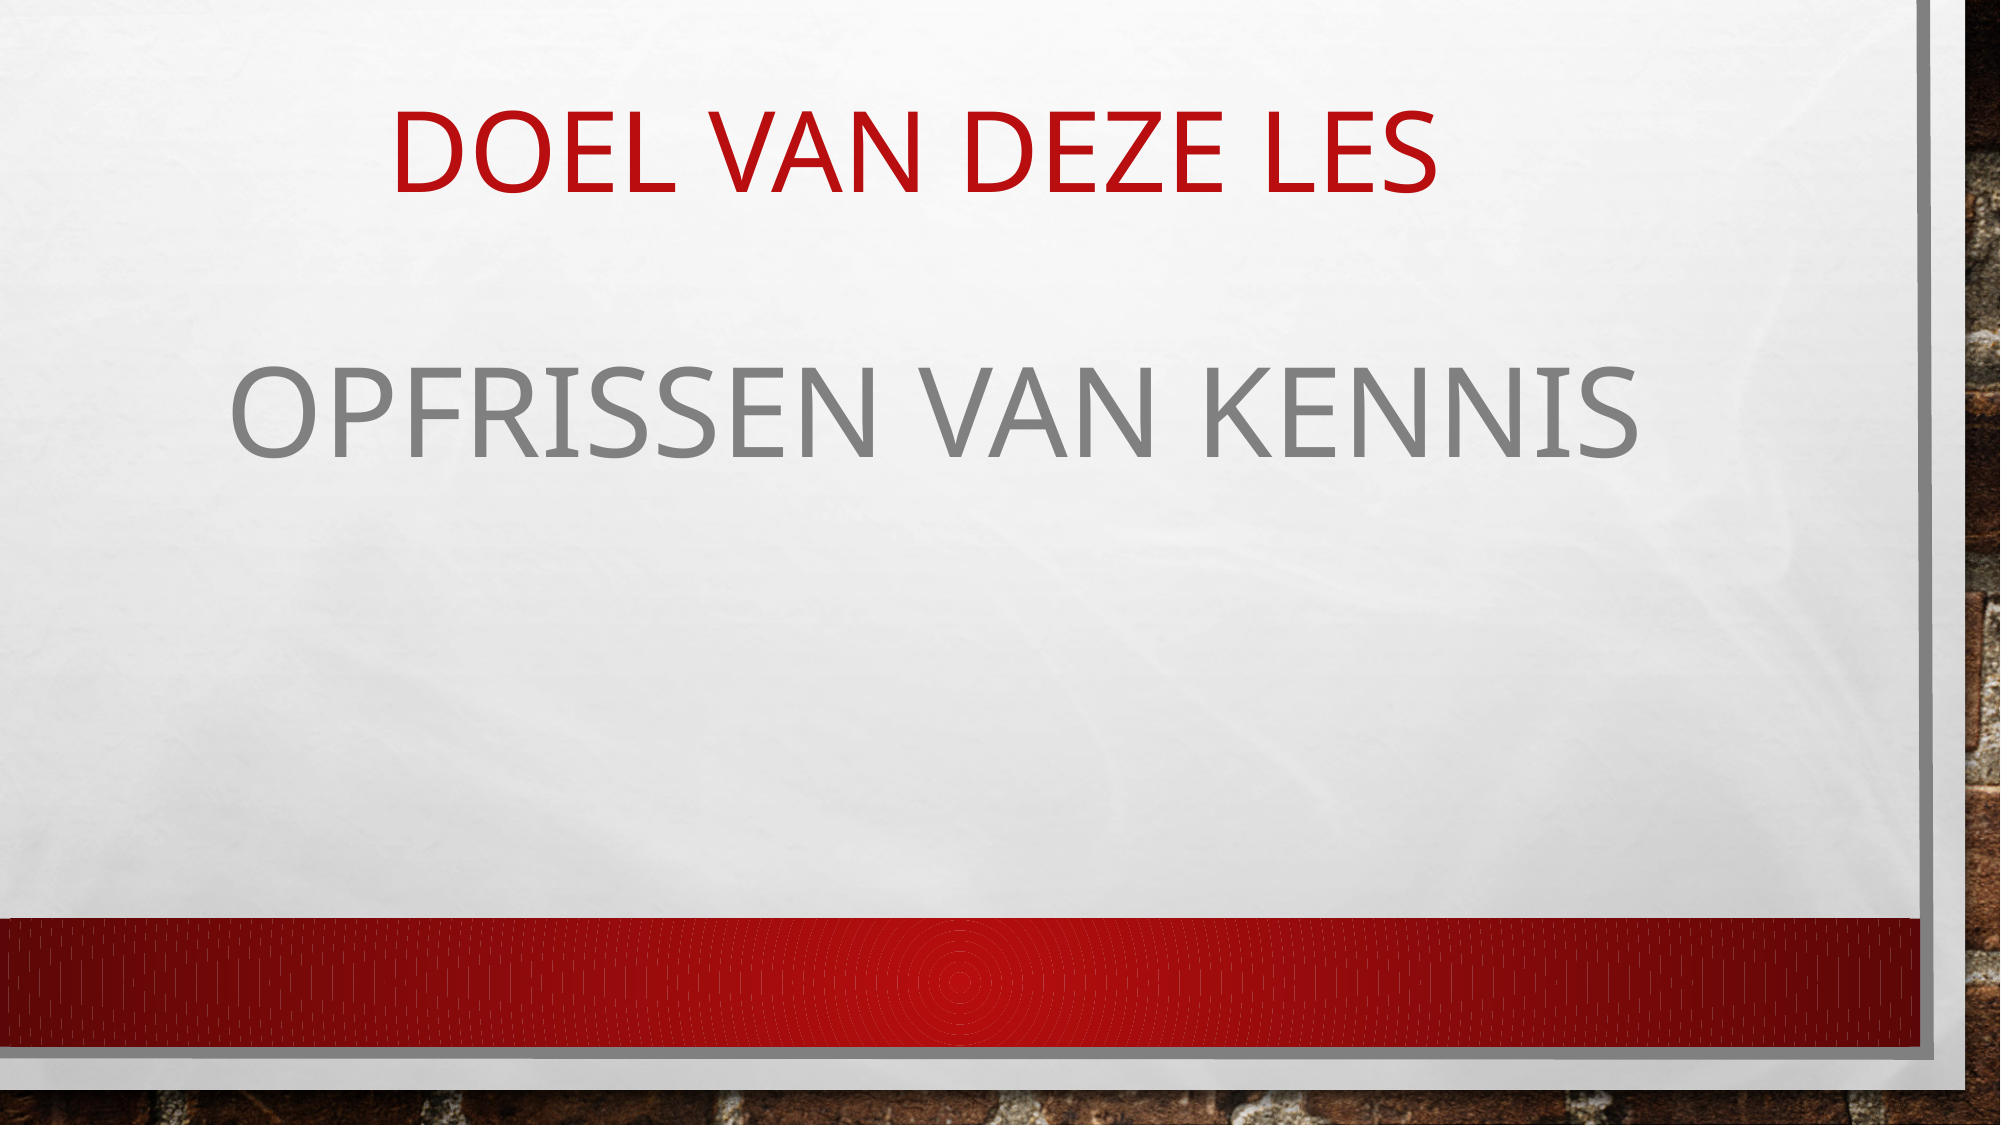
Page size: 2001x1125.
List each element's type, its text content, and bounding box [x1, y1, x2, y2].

list Opfrissen van kennis [52, 224, 1818, 883]
picture [0, 0, 2000, 1125]
title Doel van deze les [11, 23, 1818, 225]
